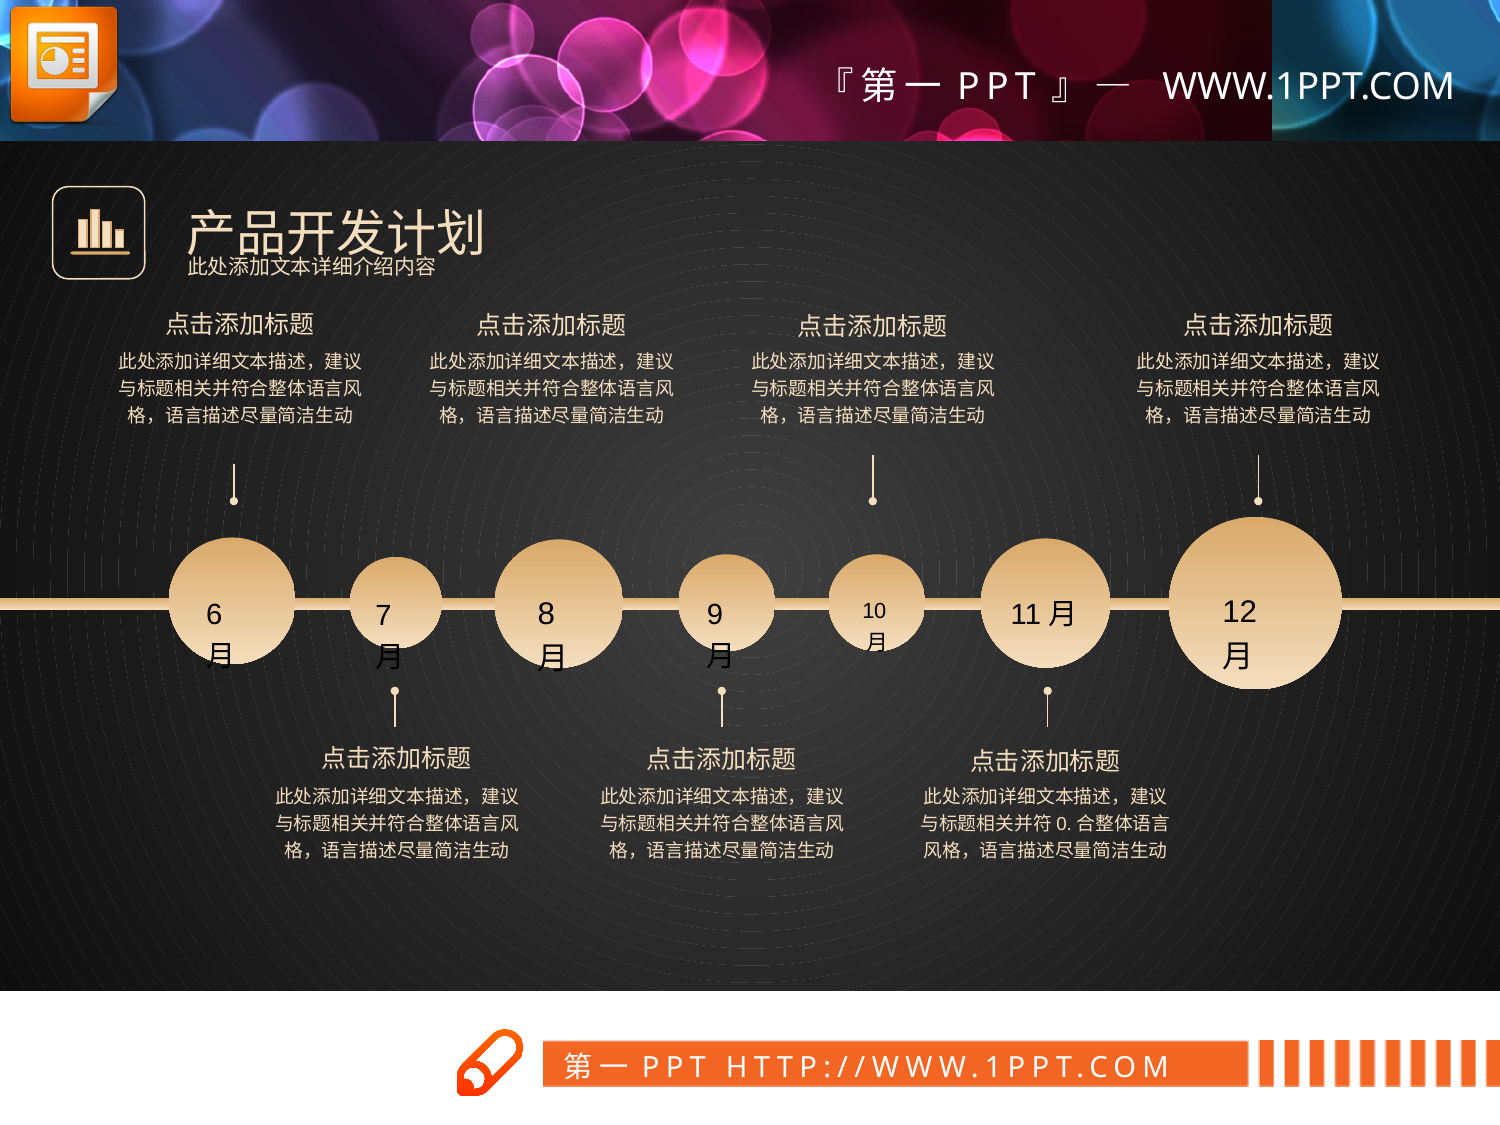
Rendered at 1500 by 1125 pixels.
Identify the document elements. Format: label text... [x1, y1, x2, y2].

picture [543, 1040, 1500, 1087]
text_box [0, 598, 163, 610]
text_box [1098, 303, 1418, 502]
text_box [821, 554, 933, 652]
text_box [976, 538, 1112, 668]
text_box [1168, 516, 1342, 690]
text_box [344, 556, 459, 649]
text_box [80, 302, 400, 502]
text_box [676, 554, 790, 652]
text_box [299, 598, 339, 610]
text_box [237, 690, 557, 870]
text_box [463, 598, 489, 610]
text_box 产品开发计划 [171, 181, 526, 269]
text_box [168, 537, 296, 665]
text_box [391, 303, 711, 436]
text_box [629, 598, 671, 610]
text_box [885, 690, 1205, 870]
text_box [562, 690, 882, 870]
text_box [1116, 598, 1163, 610]
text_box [713, 304, 1033, 502]
text_box [1346, 598, 1500, 610]
picture [0, 0, 1500, 141]
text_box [52, 186, 145, 280]
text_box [494, 539, 624, 668]
text_box [937, 598, 971, 610]
text_box 此处添加文本详细介绍内容 [172, 241, 457, 284]
text_box [794, 598, 816, 610]
